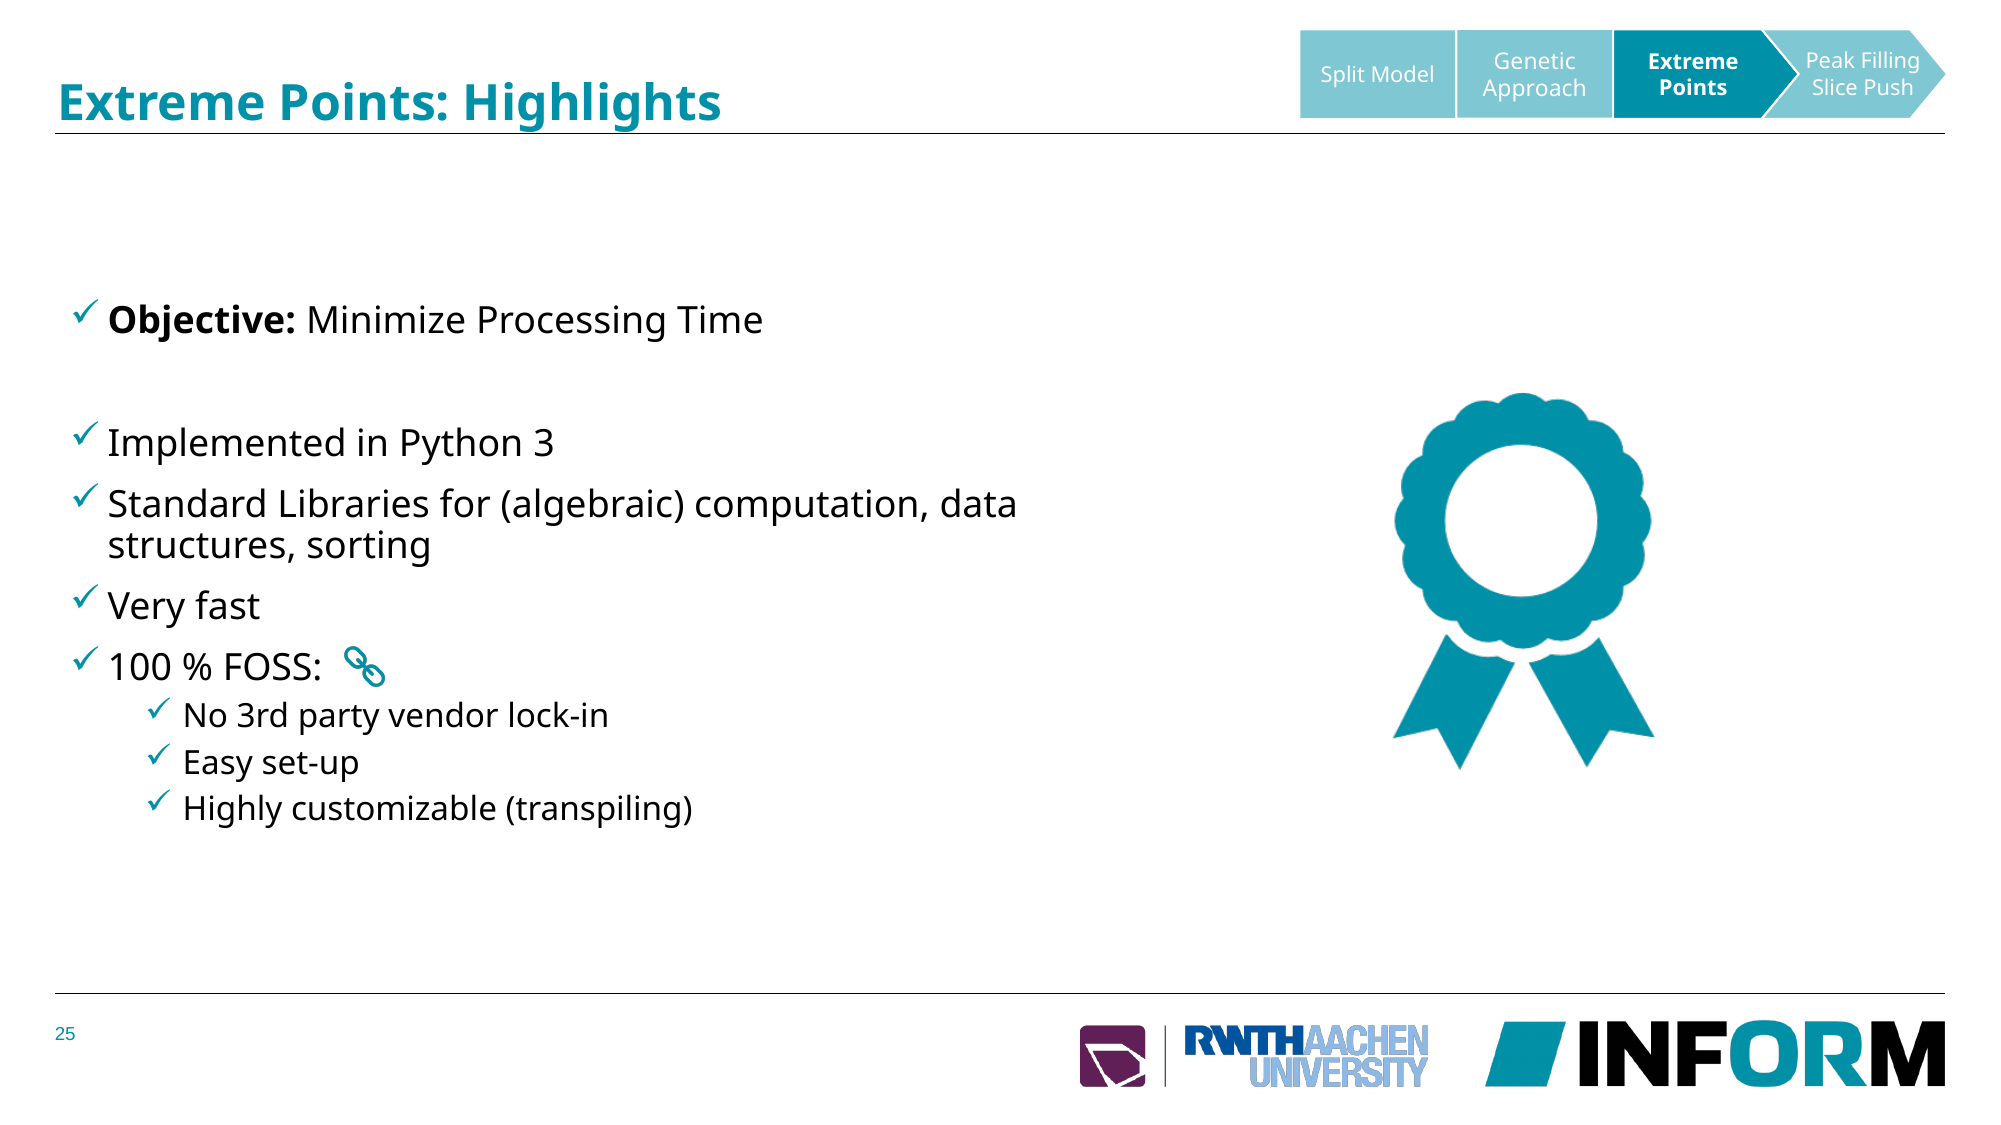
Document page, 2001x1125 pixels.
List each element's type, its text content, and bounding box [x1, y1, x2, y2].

picture [1485, 1020, 1945, 1087]
list Objective: Minimize Processing Time Implemented in Python 3 Standard Libraries for (algebraic) computation, data structures, sorting Very fast 100 % FOSS: No 3rd party vendor lock-in Easy set-up Highly customizable (transpiling) [55, 161, 1056, 968]
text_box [1300, 29, 1948, 119]
picture [1080, 1025, 1428, 1087]
title Extreme Points: Highlights [42, 70, 1948, 143]
picture [336, 638, 393, 695]
picture [1311, 370, 1734, 792]
